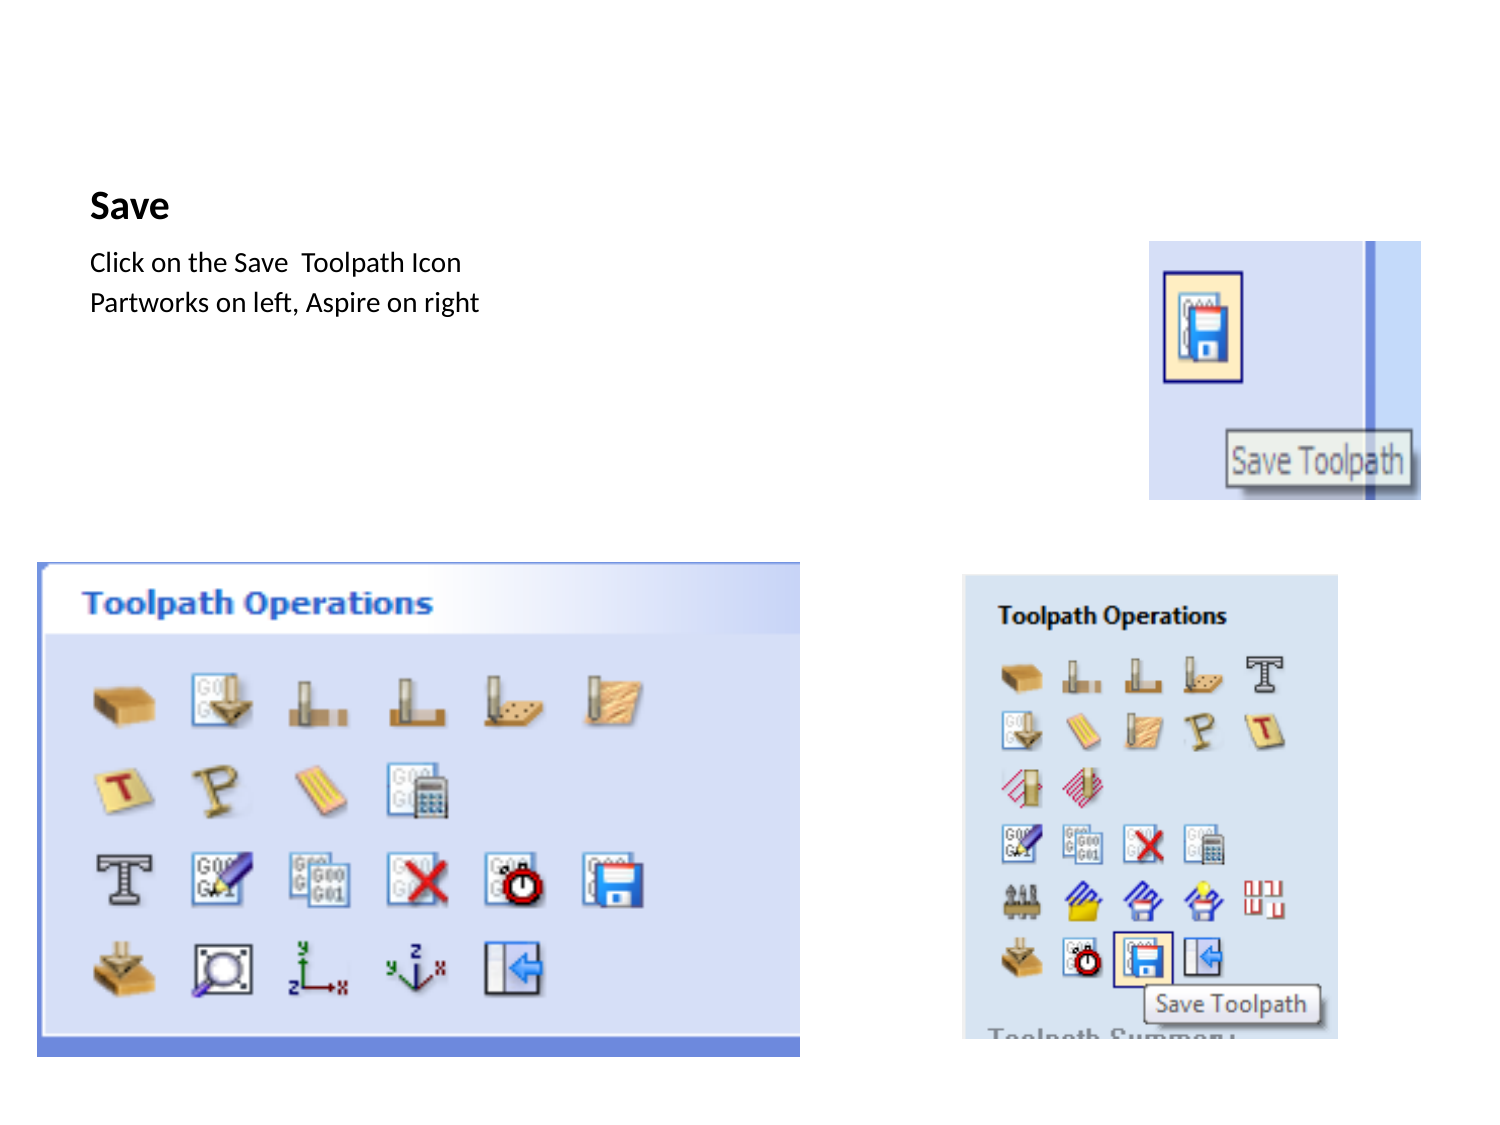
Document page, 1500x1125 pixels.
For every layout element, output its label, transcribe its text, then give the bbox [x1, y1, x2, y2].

title Save [75, 44, 569, 235]
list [37, 562, 801, 1057]
list Click on the Save Toolpath Icon Partworks on left, Aspire on right [75, 235, 569, 560]
picture [962, 574, 1338, 1039]
picture [1149, 240, 1421, 501]
